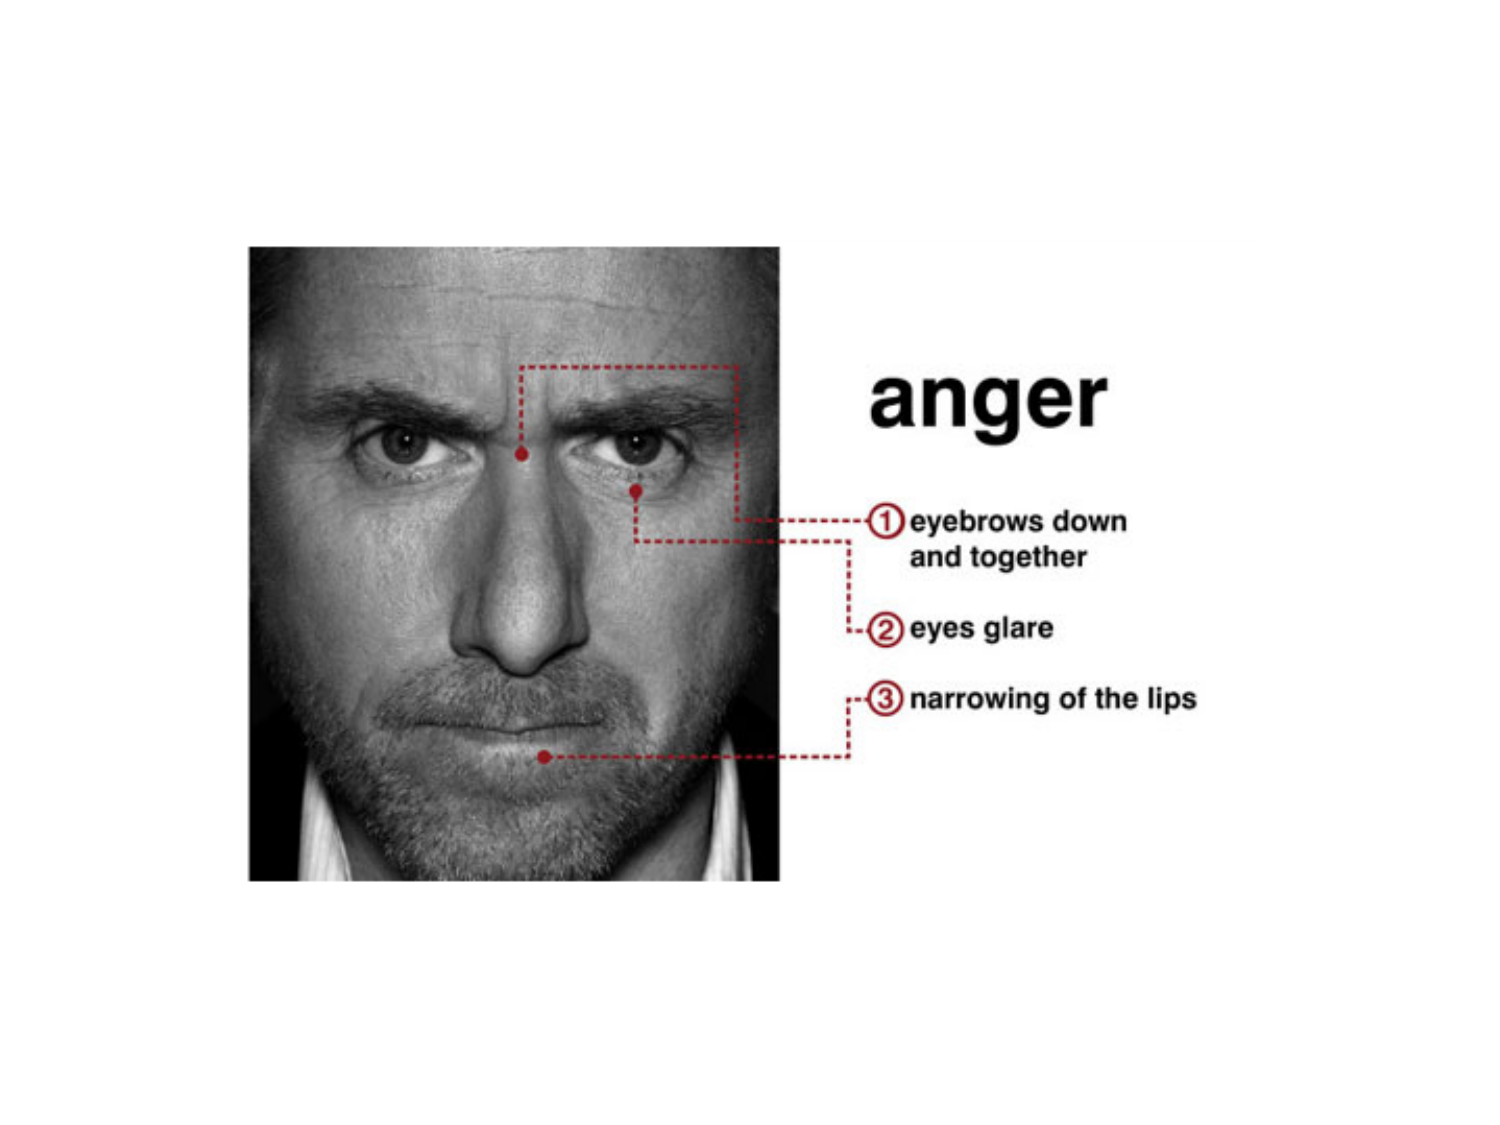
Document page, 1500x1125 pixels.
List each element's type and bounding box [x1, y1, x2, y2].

picture [240, 239, 1260, 886]
